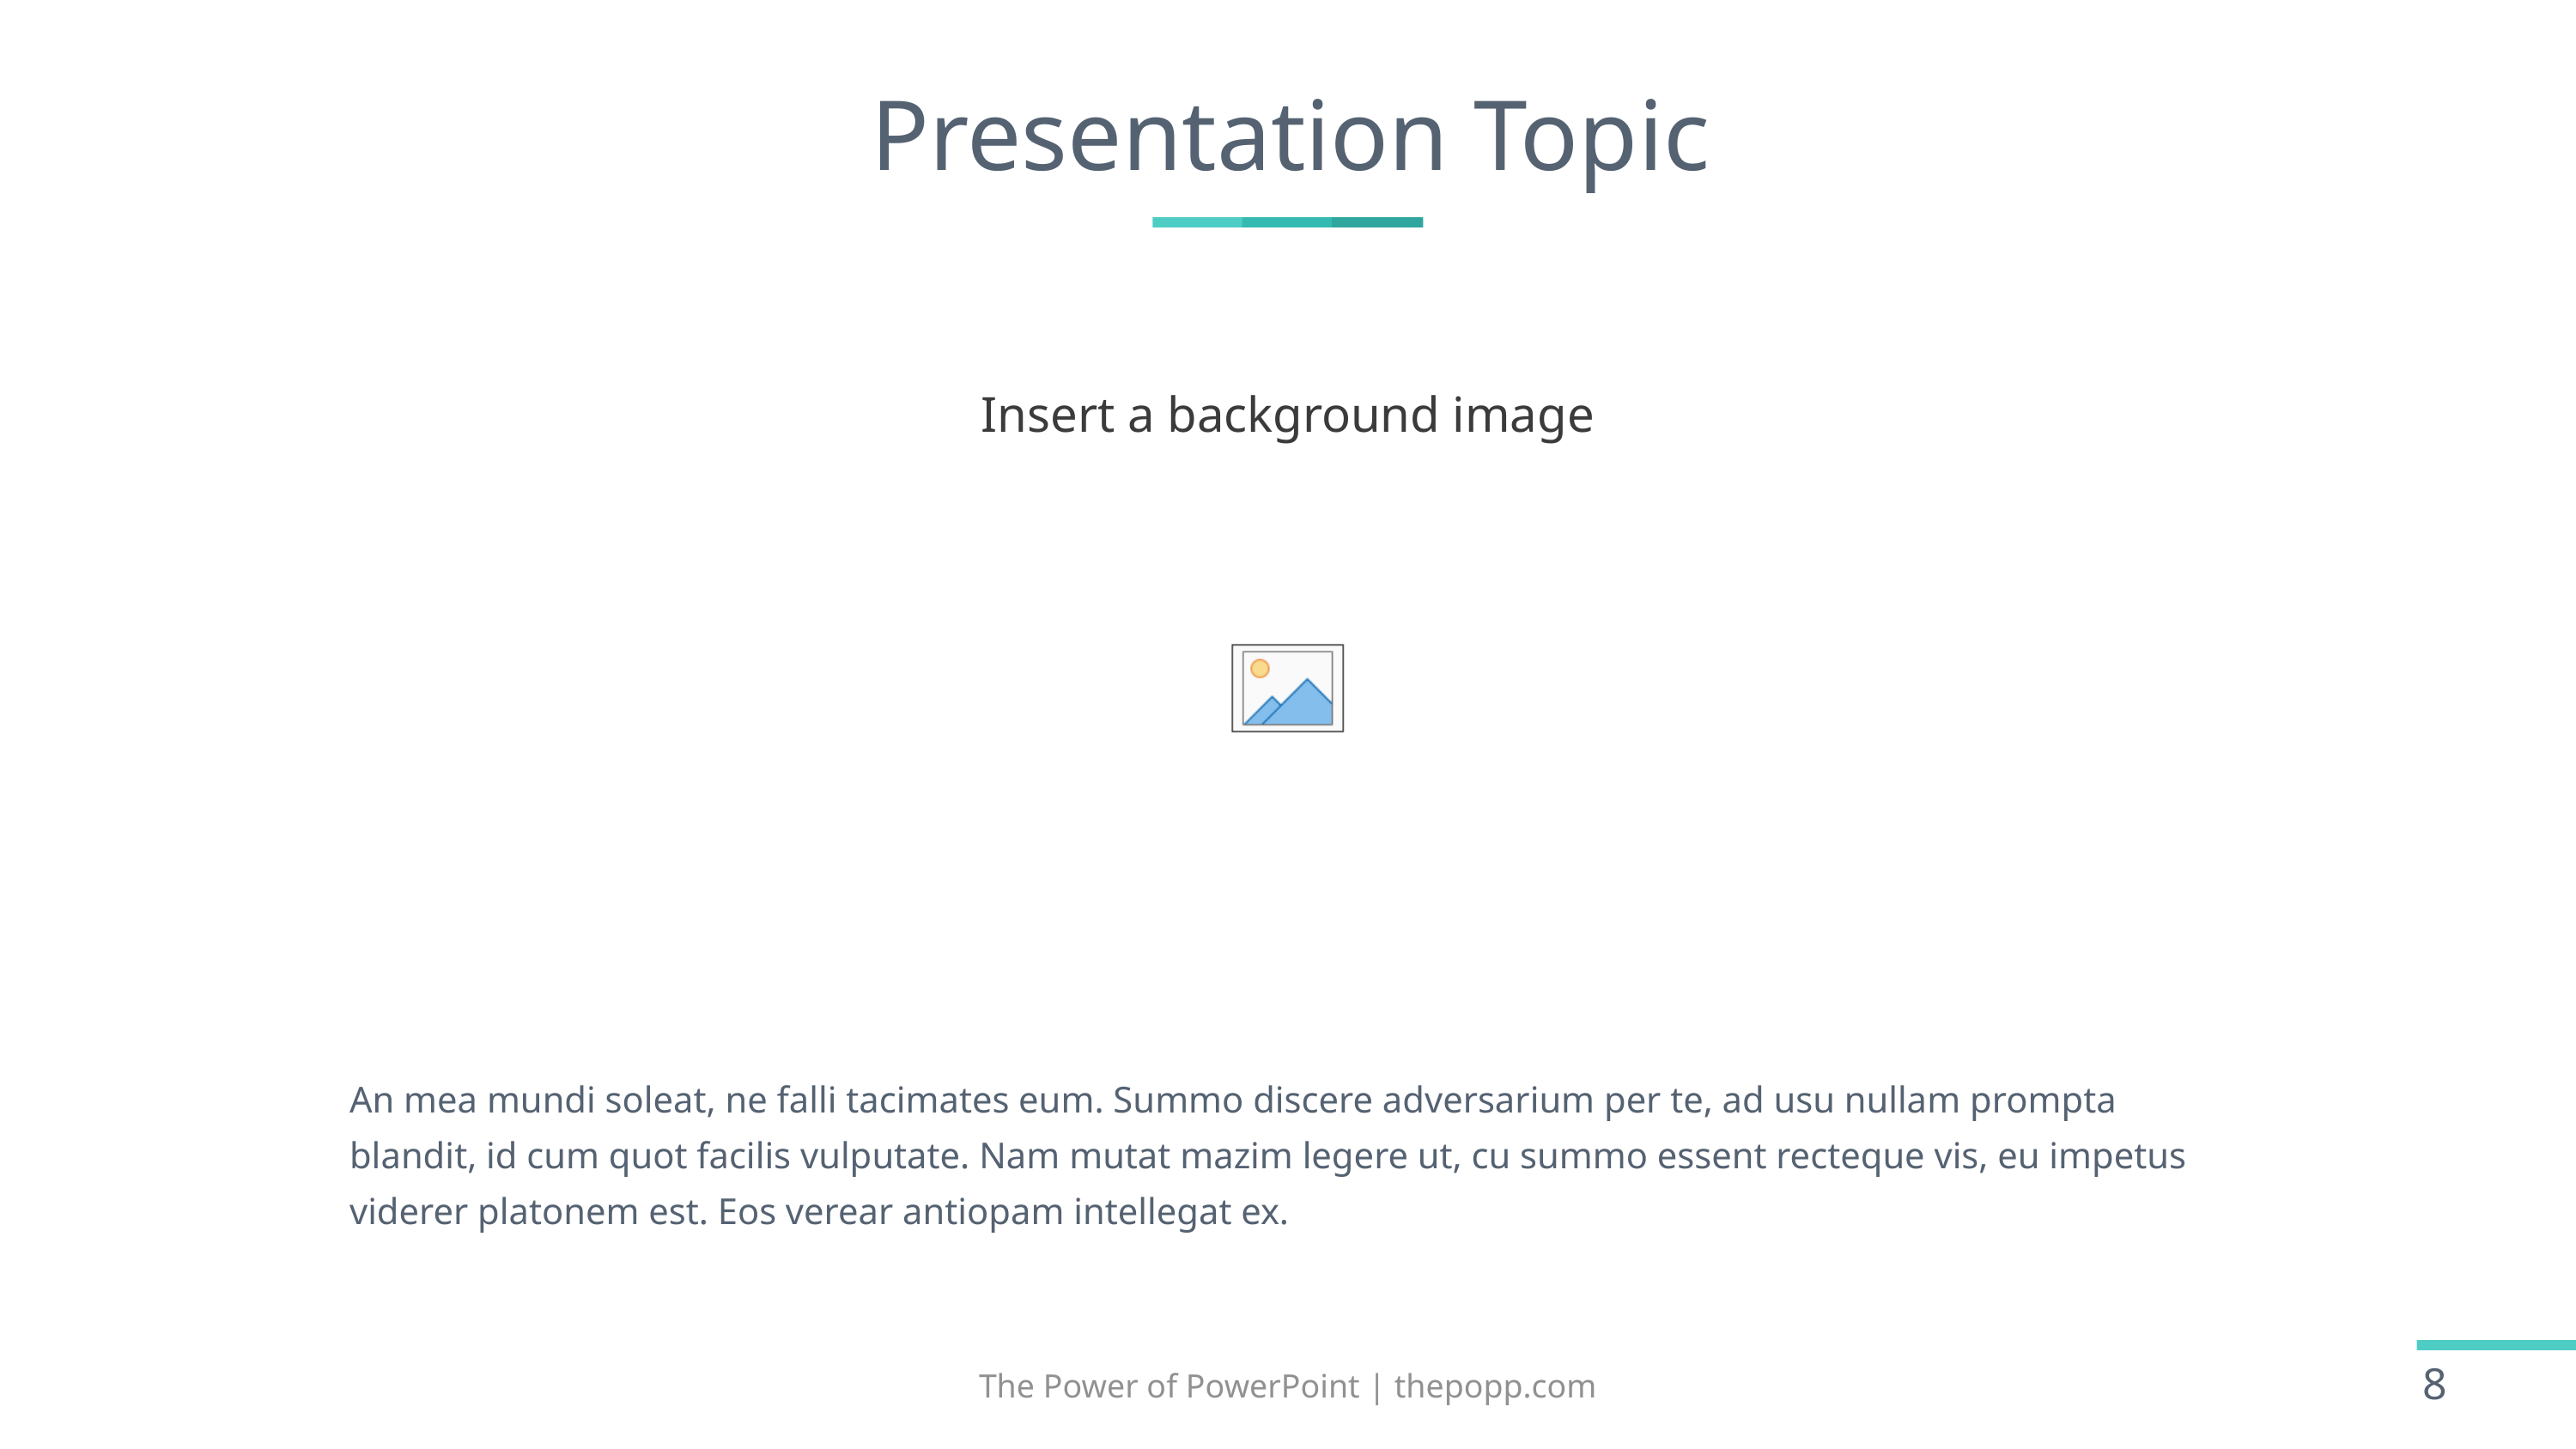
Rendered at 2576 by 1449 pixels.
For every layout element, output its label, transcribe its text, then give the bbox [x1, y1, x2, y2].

footer The Power of PowerPoint | thepopp.com [853, 1349, 1723, 1427]
slide_number 8 [2409, 1351, 2576, 1421]
list An mea mundi soleat, ne falli tacimates eum. Summo discere adversarium per te, ad usu nullam prompta blandit, id cum quot facilis vulputate. Nam mutat mazim legere ut, cu summo essent recteque vis, eu impetus viderer platonem est. Eos verear antiopam intellegat ex. [337, 1026, 2239, 1270]
title Presentation Topic [69, 49, 2512, 230]
picture [0, 378, 2576, 1000]
